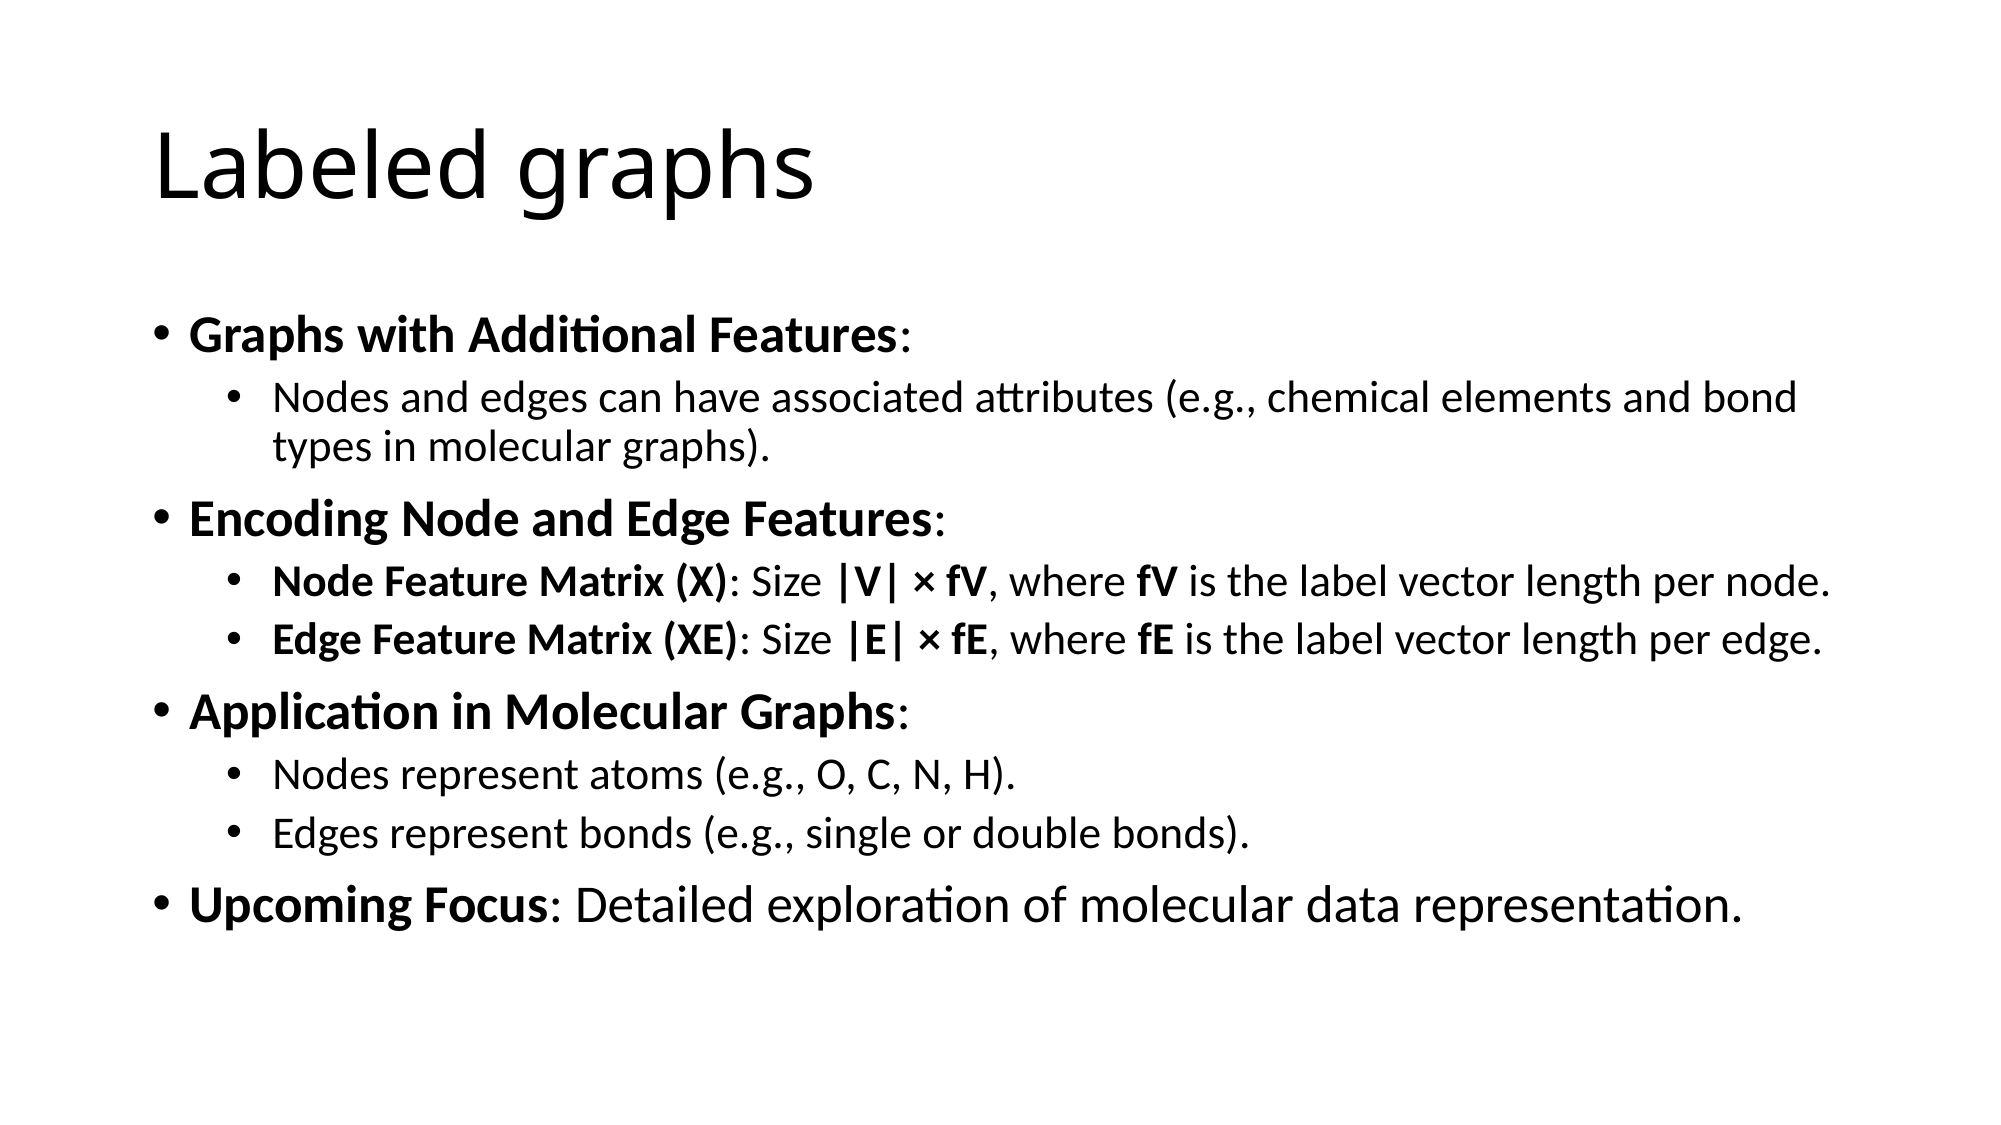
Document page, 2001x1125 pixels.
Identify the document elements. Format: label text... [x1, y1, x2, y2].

list Graphs with Additional Features: Nodes and edges can have associated attributes (e.g., chemical elements and bond types in molecular graphs). Encoding Node and Edge Features: Node Feature Matrix (X): Size |V| × fV, where fV is the label vector length per node. Edge Feature Matrix (XE): Size |E| × fE, where fE is the label vector length per edge. Application in Molecular Graphs: Nodes represent atoms (e.g., O, C, N, H). Edges represent bonds (e.g., single or double bonds). Upcoming Focus: Detailed exploration of molecular data representation. [137, 299, 1863, 1014]
title Labeled graphs [137, 59, 1863, 278]
